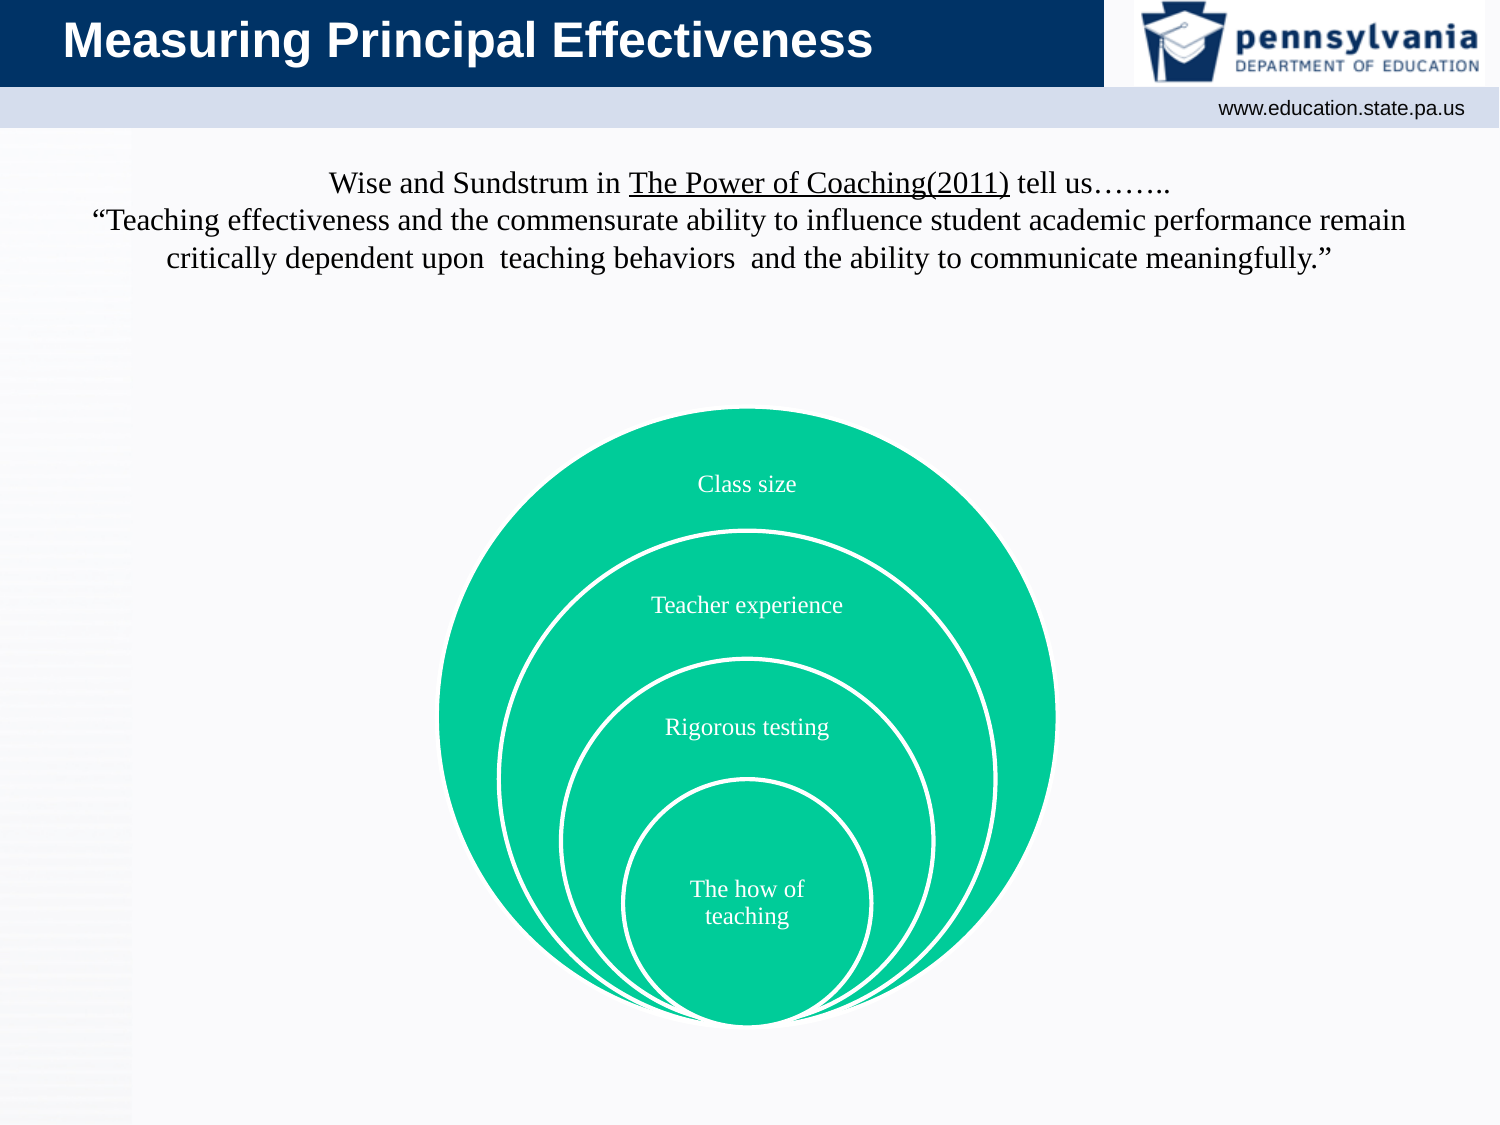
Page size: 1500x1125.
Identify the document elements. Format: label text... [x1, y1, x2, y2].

title Wise and Sundstrum in The Power of Coaching(2011) tell us…….. “Teaching effectiveness and the commensurate ability to influence student academic performance remain critically dependent upon teaching behaviors and the ability to communicate meaningfully.” [75, 154, 1425, 283]
picture [0, 0, 1500, 1125]
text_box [246, 406, 1248, 1028]
